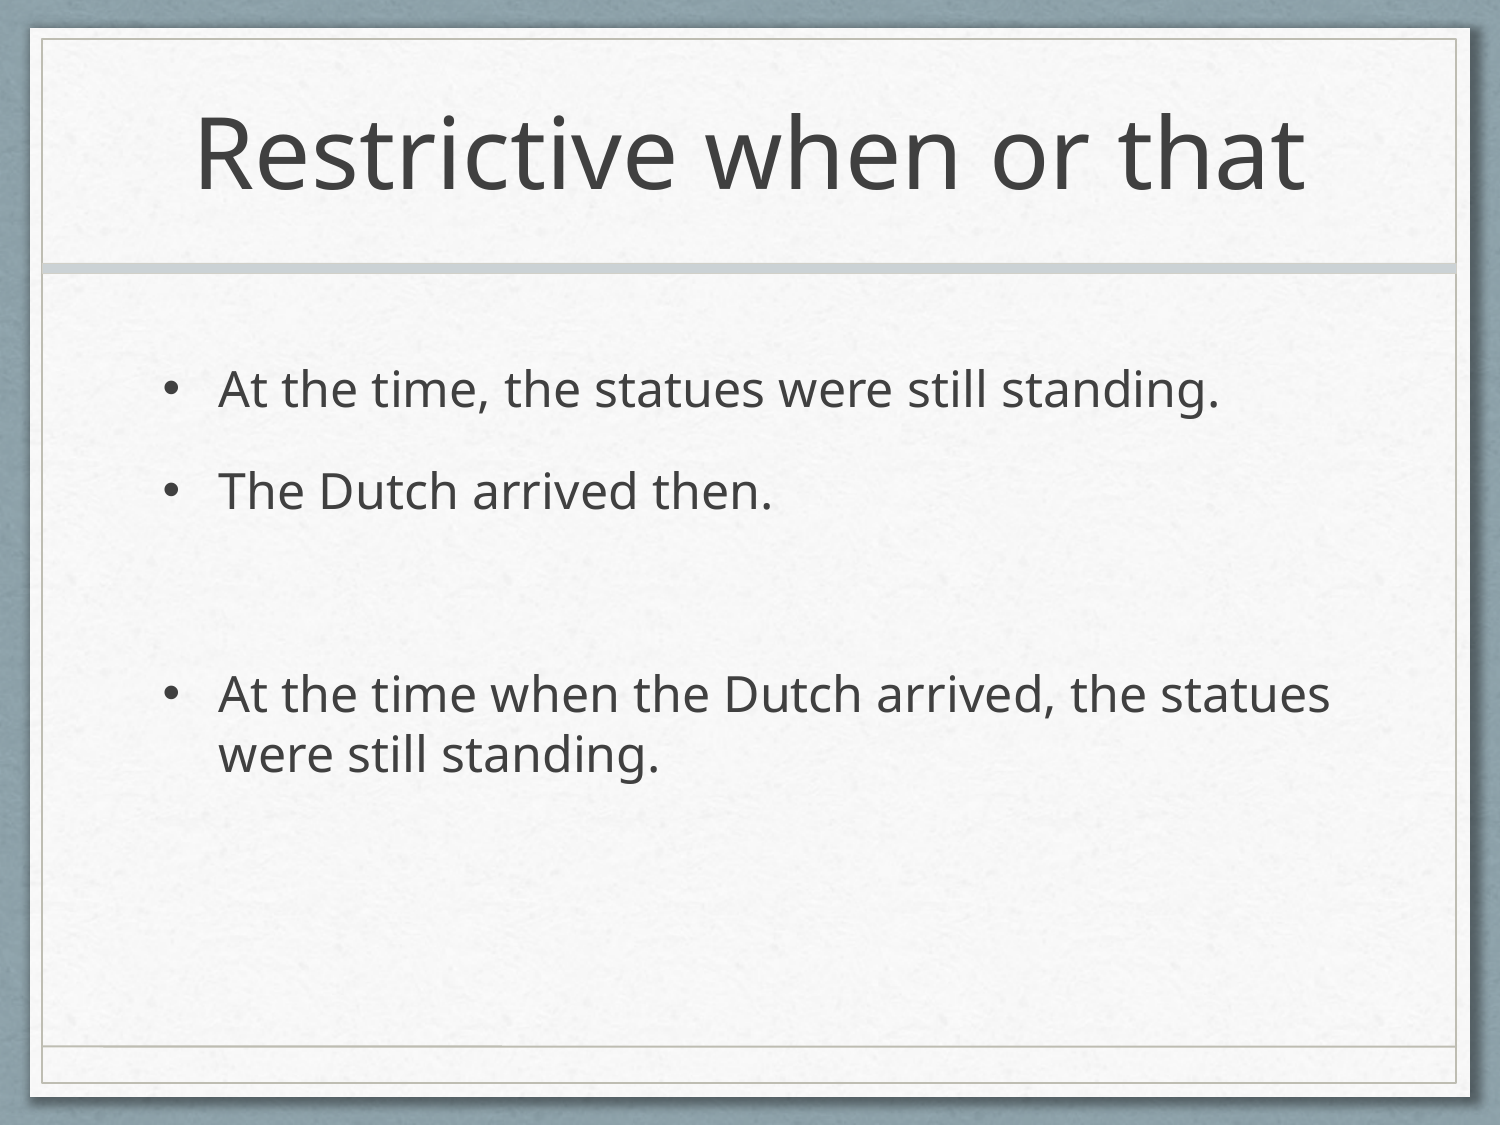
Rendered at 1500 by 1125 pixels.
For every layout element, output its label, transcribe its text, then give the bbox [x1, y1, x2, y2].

title Restrictive when or that [147, 40, 1353, 260]
list At the time, the statues were still standing. The Dutch arrived then. At the time when the Dutch arrived, the statues were still standing. [147, 350, 1353, 995]
picture [30, 28, 1470, 1097]
